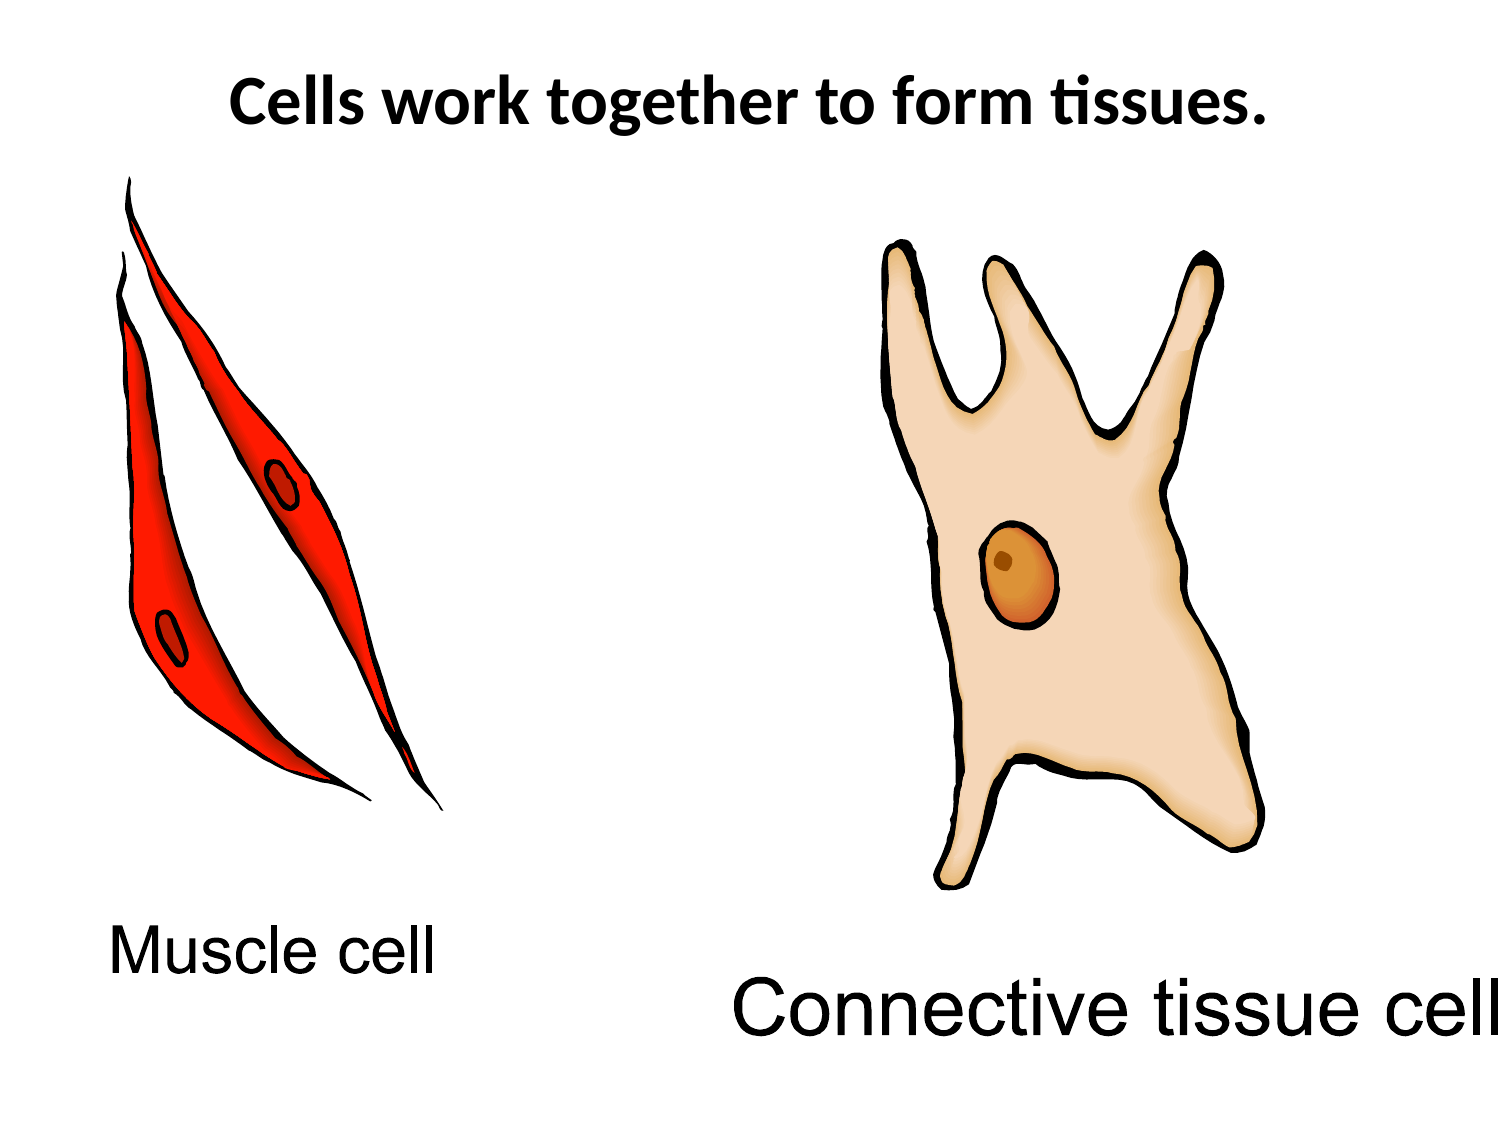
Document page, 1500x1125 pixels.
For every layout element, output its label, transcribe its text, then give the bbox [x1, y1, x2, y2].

title Cells work together to form tissues. [75, 45, 1425, 233]
picture [112, 174, 446, 976]
picture [733, 237, 1500, 1038]
